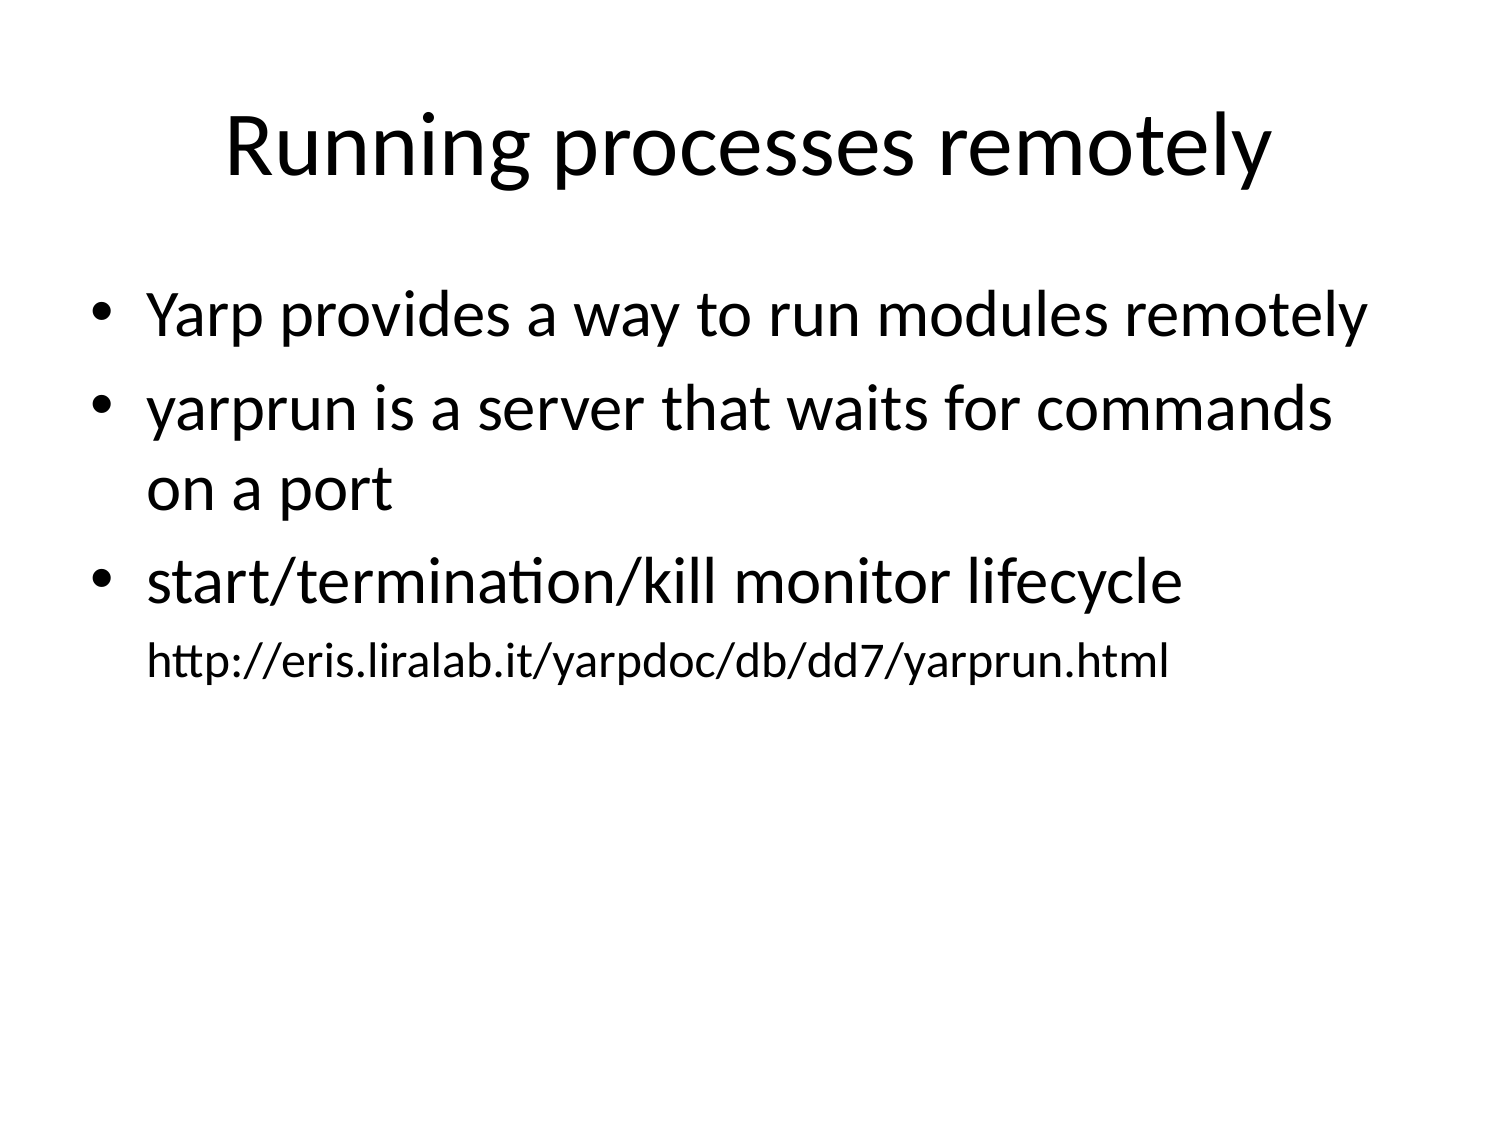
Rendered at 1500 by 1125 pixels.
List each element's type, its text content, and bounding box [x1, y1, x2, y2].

title Running processes remotely [75, 45, 1425, 233]
list Yarp provides a way to run modules remotely yarprun is a server that waits for commands on a port start/termination/kill monitor lifecycle http://eris.liralab.it/yarpdoc/db/dd7/yarprun.html [75, 262, 1425, 838]
